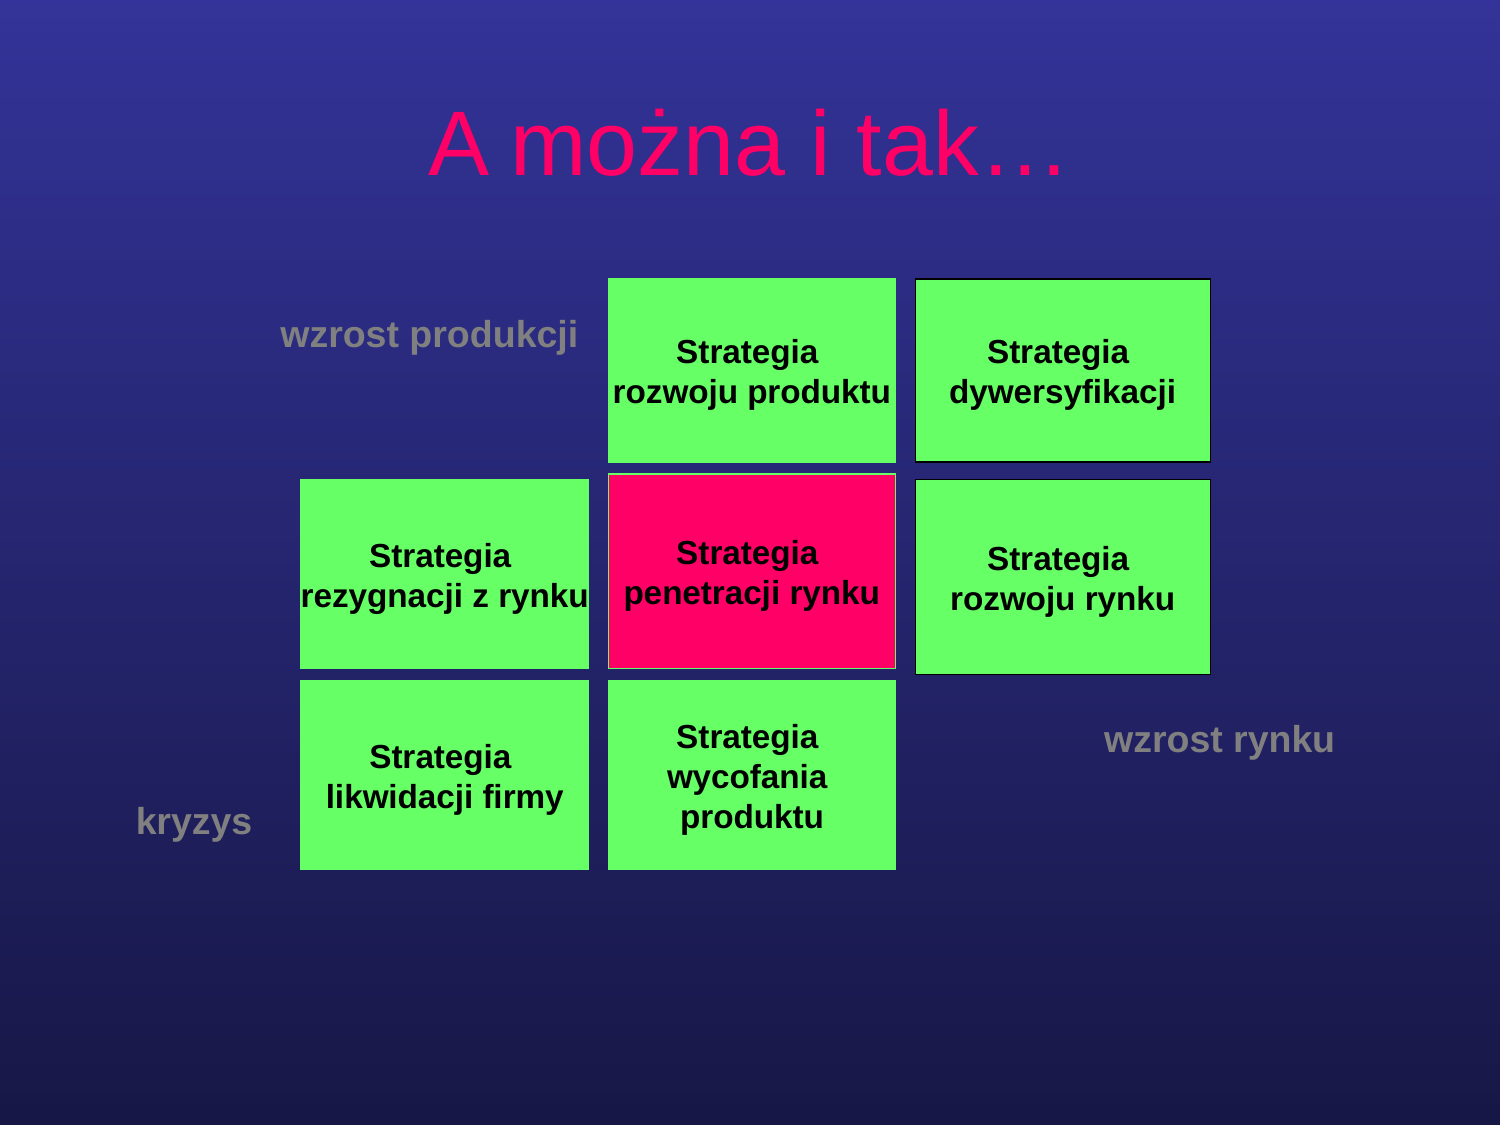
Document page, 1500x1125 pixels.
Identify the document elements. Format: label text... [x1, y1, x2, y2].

text_box Strategia rozwoju rynku [915, 479, 1211, 675]
text_box wzrost produkcji [265, 302, 594, 363]
text_box wzrost rynku [1089, 707, 1351, 768]
text_box Strategia penetracji rynku [608, 473, 896, 669]
text_box Strategia rozwoju produktu [608, 278, 896, 463]
text_box Strategia wycofania produktu [608, 680, 896, 870]
text_box kryzys [121, 790, 267, 850]
title A można i tak… [74, 44, 1426, 233]
text_box Strategia likwidacji firmy [301, 680, 589, 870]
text_box Strategia dywersyfikacji [915, 278, 1211, 463]
text_box Strategia rezygnacji z rynku [301, 479, 589, 669]
